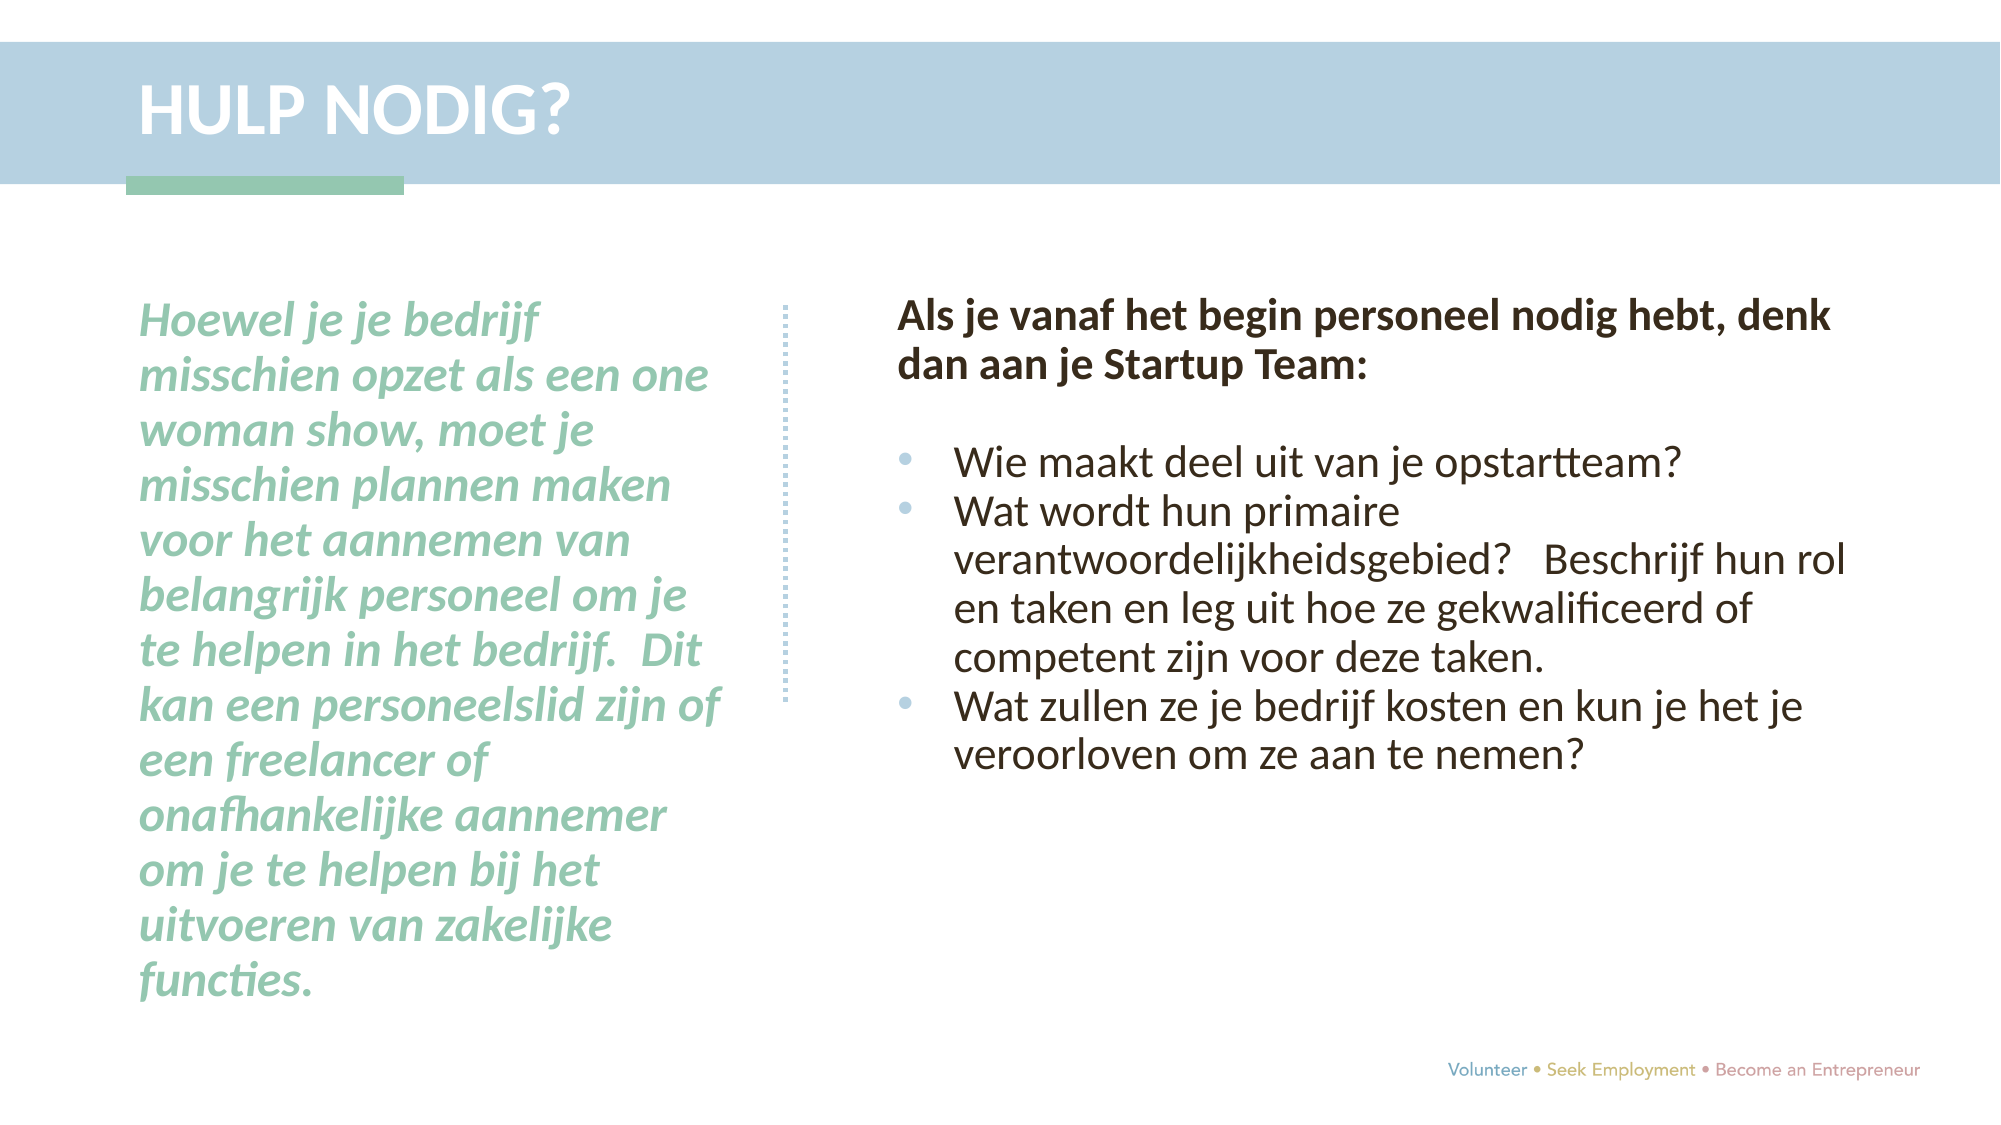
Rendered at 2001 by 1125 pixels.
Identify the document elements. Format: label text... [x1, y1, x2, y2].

text_box Als je vanaf het begin personeel nodig hebt, denk dan aan je Startup Team: Wie maakt deel uit van je opstartteam? Wat wordt hun primaire verantwoordelijkheidsgebied? Beschrijf hun rol en taken en leg uit hoe ze gekwalificeerd of competent zijn voor deze taken. Wat zullen ze je bedrijf kosten en kun je het je veroorloven om ze aan te nemen? [882, 283, 1881, 934]
picture [1418, 1046, 1971, 1103]
text_box Hoewel je je bedrijf misschien opzet als een one woman show, moet je misschien plannen maken voor het aannemen van belangrijk personeel om je te helpen in het bedrijf. Dit kan een personeelslid zijn of een freelancer of onafhankelijke aannemer om je te helpen bij het uitvoeren van zakelijke functies. [124, 283, 739, 673]
list HULP NODIG? [123, 51, 1913, 170]
